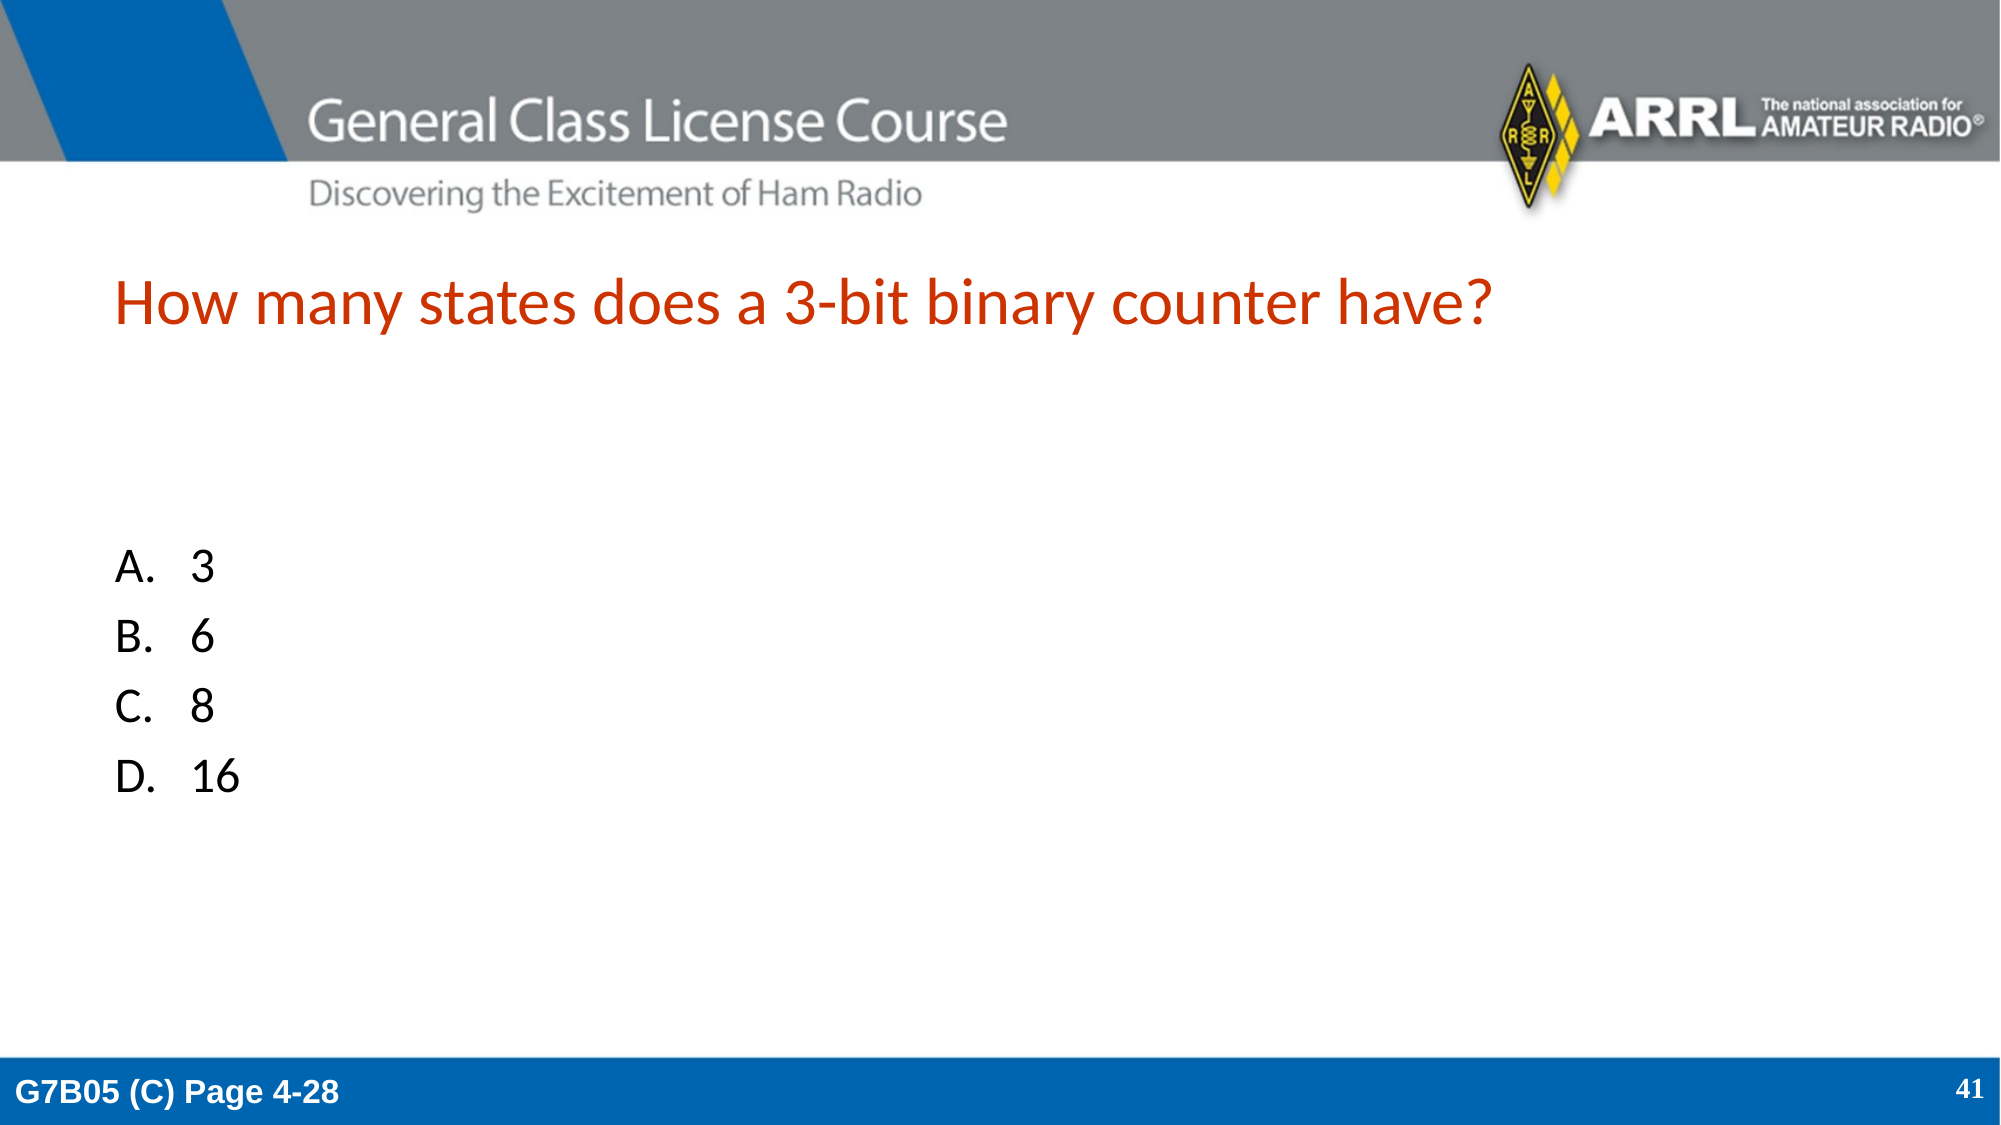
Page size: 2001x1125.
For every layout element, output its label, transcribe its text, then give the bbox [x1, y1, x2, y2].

text_box 41 [1875, 1062, 2000, 1113]
picture [0, 0, 2001, 1125]
title How many states does a 3-bit binary counter have? [99, 249, 1900, 468]
text_box G7B05 (C) Page 4-28 [0, 1062, 1313, 1118]
list 3 6 8 16 [99, 525, 1900, 1005]
